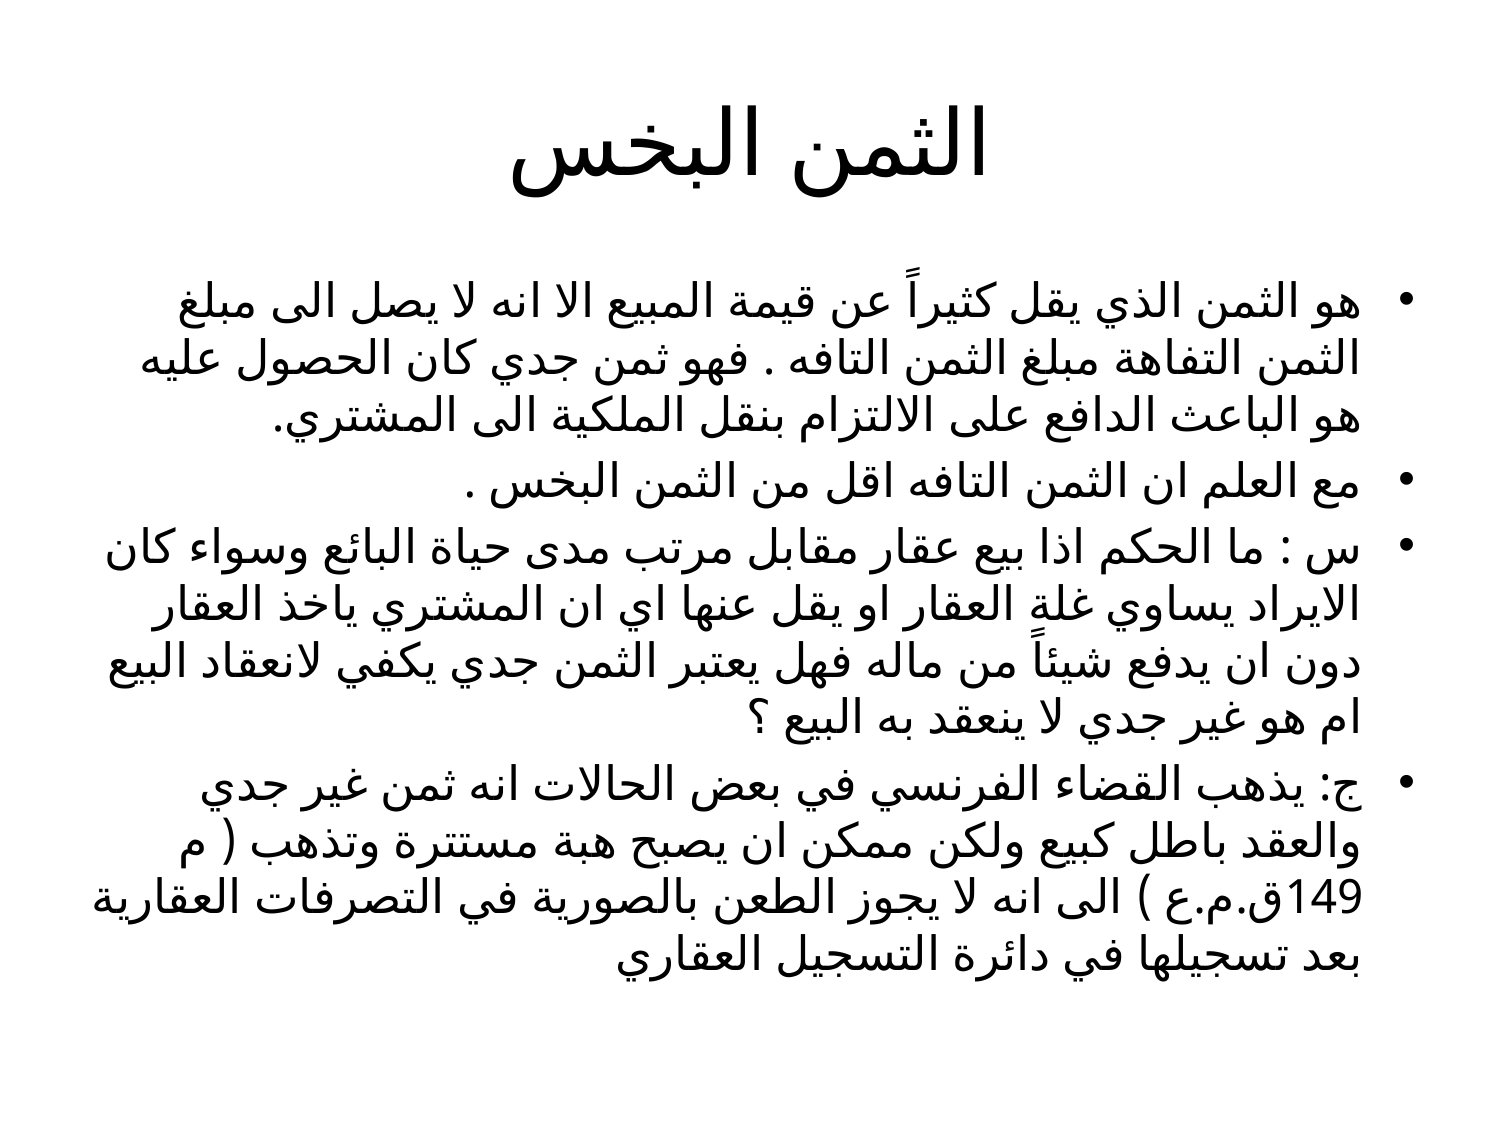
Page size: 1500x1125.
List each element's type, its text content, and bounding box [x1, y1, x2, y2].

list هو الثمن الذي يقل كثيراً عن قيمة المبيع الا انه لا يصل الى مبلغ الثمن التفاهة مبلغ الثمن التافه . فهو ثمن جدي كان الحصول عليه هو الباعث الدافع على الالتزام بنقل الملكية الى المشتري. مع العلم ان الثمن التافه اقل من الثمن البخس . س : ما الحكم اذا بيع عقار مقابل مرتب مدى حياة البائع وسواء كان الايراد يساوي غلة العقار او يقل عنها اي ان المشتري ياخذ العقار دون ان يدفع شيئاً من ماله فهل يعتبر الثمن جدي يكفي لانعقاد البيع ام هو غير جدي لا ينعقد به البيع ؟ ج: يذهب القضاء الفرنسي في بعض الحالات انه ثمن غير جدي والعقد باطل كبيع ولكن ممكن ان يصبح هبة مستترة وتذهب ( م 149ق.م.ع ) الى انه لا يجوز الطعن بالصورية في التصرفات العقارية بعد تسجيلها في دائرة التسجيل العقاري [75, 262, 1425, 1005]
title الثمن البخس [75, 45, 1425, 233]
